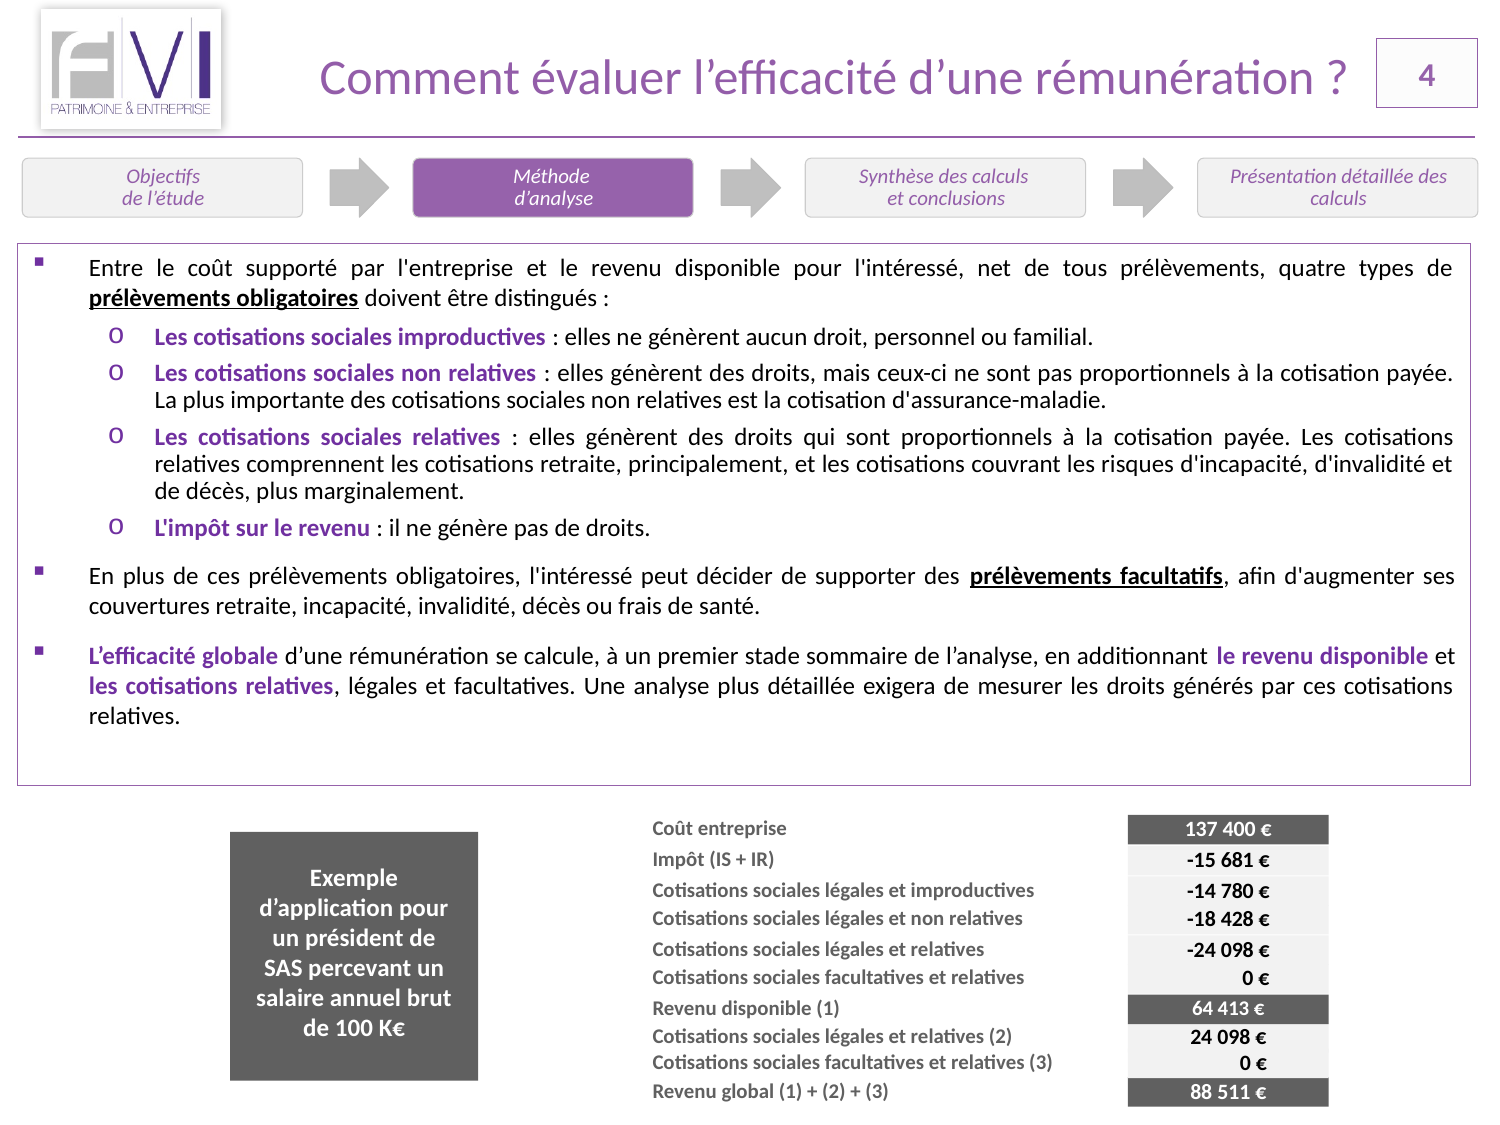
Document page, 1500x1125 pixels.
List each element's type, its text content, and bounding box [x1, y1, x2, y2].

text_box Impôt (IS + IR) [637, 846, 792, 872]
text_box -18 428 € [1127, 906, 1329, 935]
list Entre le coût supporté par l'entreprise et le revenu disponible pour l'intéressé, net de tous prélèvements, quatre types de prélèvements obligatoires doivent être distingués : Les cotisations sociales improductives : elles ne génèrent aucun droit, personnel ou familial. Les cotisations sociales non relatives : elles génèrent des droits, mais ceux-ci ne sont pas proportionnels à la cotisation payée. La plus importante des cotisations sociales non relatives est la cotisation d'assurance-maladie. Les cotisations sociales relatives : elles génèrent des droits qui sont proportionnels à la cotisation payée. Les cotisations relatives comprennent les cotisations retraite, principalement, et les cotisations couvrant les risques d'incapacité, d'invalidité et de décès, plus marginalement. L'impôt sur le revenu : il ne génère pas de droits. En plus de ces prélèvements obligatoires, l'intéressé peut décider de supporter des prélèvements facultatifs, afin d'augmenter ses couvertures retraite, incapacité, invalidité, décès ou frais de santé. L’efficacité globale d’une rémunération se calcule, à un premier stade sommaire de l’analyse, en additionnant le revenu disponible et les cotisations relatives, légales et facultatives. Une analyse plus détaillée exigera de mesurer les droits générés par ces cotisations relatives. [17, 243, 1471, 786]
picture [41, 9, 221, 130]
text_box -14 780 € [1127, 876, 1329, 906]
text_box Cotisations sociales légales et non relatives [637, 905, 1044, 931]
title Comment évaluer l’efficacité d’une rémunération ? [242, 19, 1365, 130]
text_box 88 511 € [1127, 1079, 1329, 1107]
text_box 24 098 € [1127, 1025, 1329, 1053]
text_box 0 € [1127, 965, 1329, 994]
text_box 0 € [1127, 1053, 1329, 1079]
text_box Cotisations sociales légales et relatives (2) [637, 1023, 1035, 1048]
text_box Coût entreprise [637, 814, 804, 839]
text_box 64 413 € [1127, 994, 1329, 1025]
text_box -24 098 € [1127, 935, 1329, 965]
text_box Cotisations sociales légales et improductives [637, 876, 1056, 902]
text_box Cotisations sociales facultatives et relatives (3) [637, 1048, 1076, 1089]
text_box Exemple d’application pour un président de SAS percevant un salaire annuel brut de 100 K€ [230, 831, 479, 1081]
text_box -15 681 € [1127, 845, 1329, 876]
text_box Cotisations sociales facultatives et relatives [637, 964, 1047, 990]
text_box 137 400 € [1127, 814, 1329, 845]
text_box Cotisations sociales légales et relatives [637, 935, 1006, 961]
text_box Revenu disponible (1) [637, 994, 859, 1023]
text_box Revenu global (1) + (2) + (3) [637, 1077, 909, 1118]
